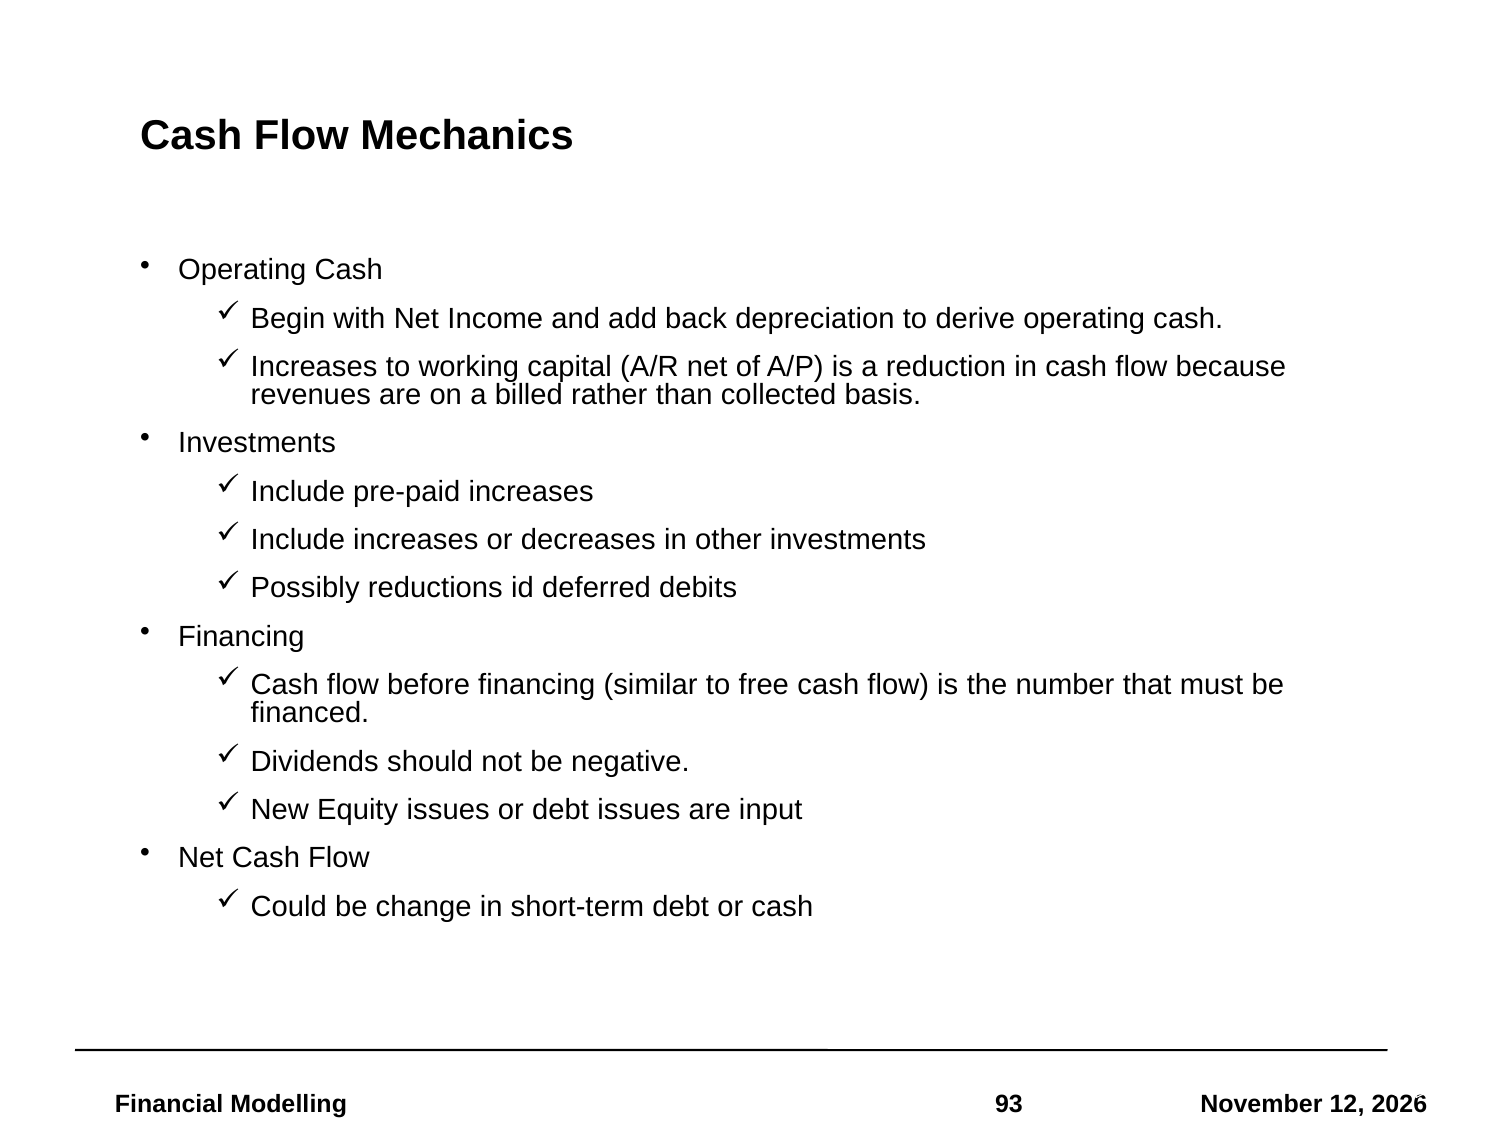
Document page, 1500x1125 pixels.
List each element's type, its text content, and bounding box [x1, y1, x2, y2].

list Operating Cash Begin with Net Income and add back depreciation to derive operating cash. Increases to working capital (A/R net of A/P) is a reduction in cash flow because revenues are on a billed rather than collected basis. Investments Include pre-paid increases Include increases or decreases in other investments Possibly reductions id deferred debits Financing Cash flow before financing (similar to free cash flow) is the number that must be financed. Dividends should not be negative. New Equity issues or debt issues are input Net Cash Flow Could be change in short-term debt or cash [124, 249, 1413, 1001]
title Cash Flow Mechanics [124, 99, 1413, 226]
